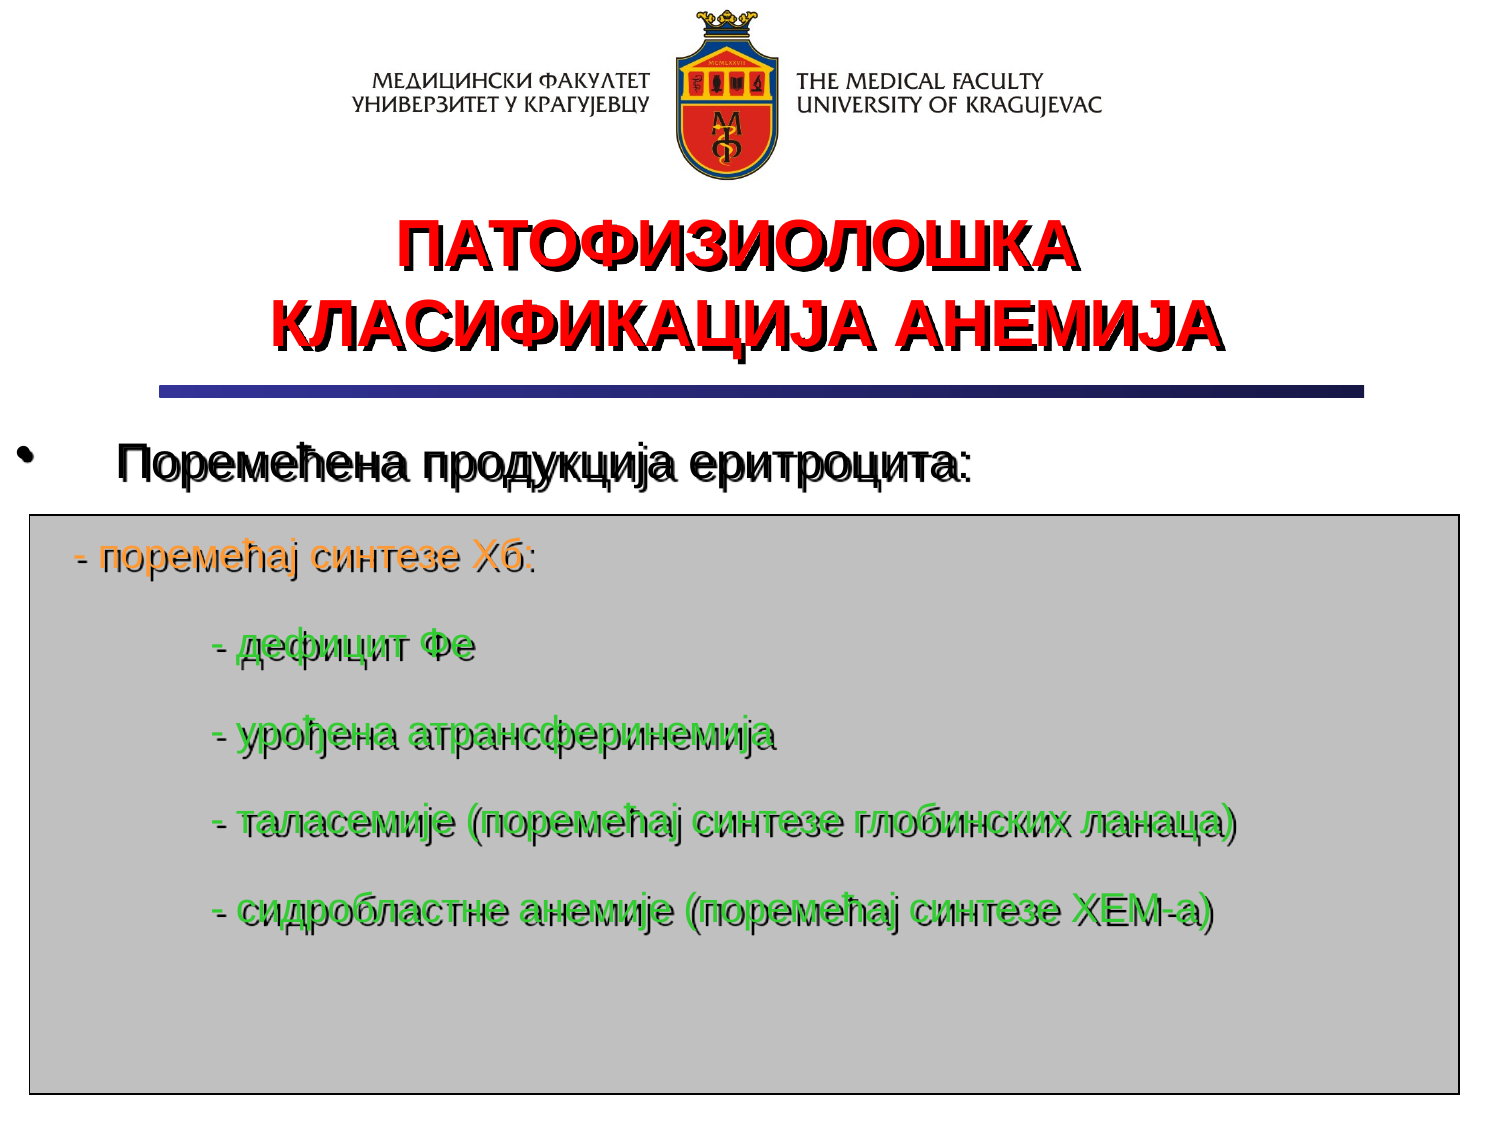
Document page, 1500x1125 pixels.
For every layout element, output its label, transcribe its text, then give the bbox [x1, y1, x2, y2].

title ПАТОФИЗИОЛОШКА КЛАСИФИКАЦИЈА АНЕМИЈА [29, 185, 1465, 374]
text_box [159, 385, 1365, 398]
text_box [1447, 515, 1459, 1094]
list Поремећена продукција еритроцита: - поремећај синтезе Хб: - дефицит Фе - урођена атрансферинемија - таласемије (поремећај синтезе глобинских ланаца) - сидробластне анемије (поремећај синтезе ХЕМ-а) [0, 385, 1442, 1125]
picture [328, 0, 1125, 185]
